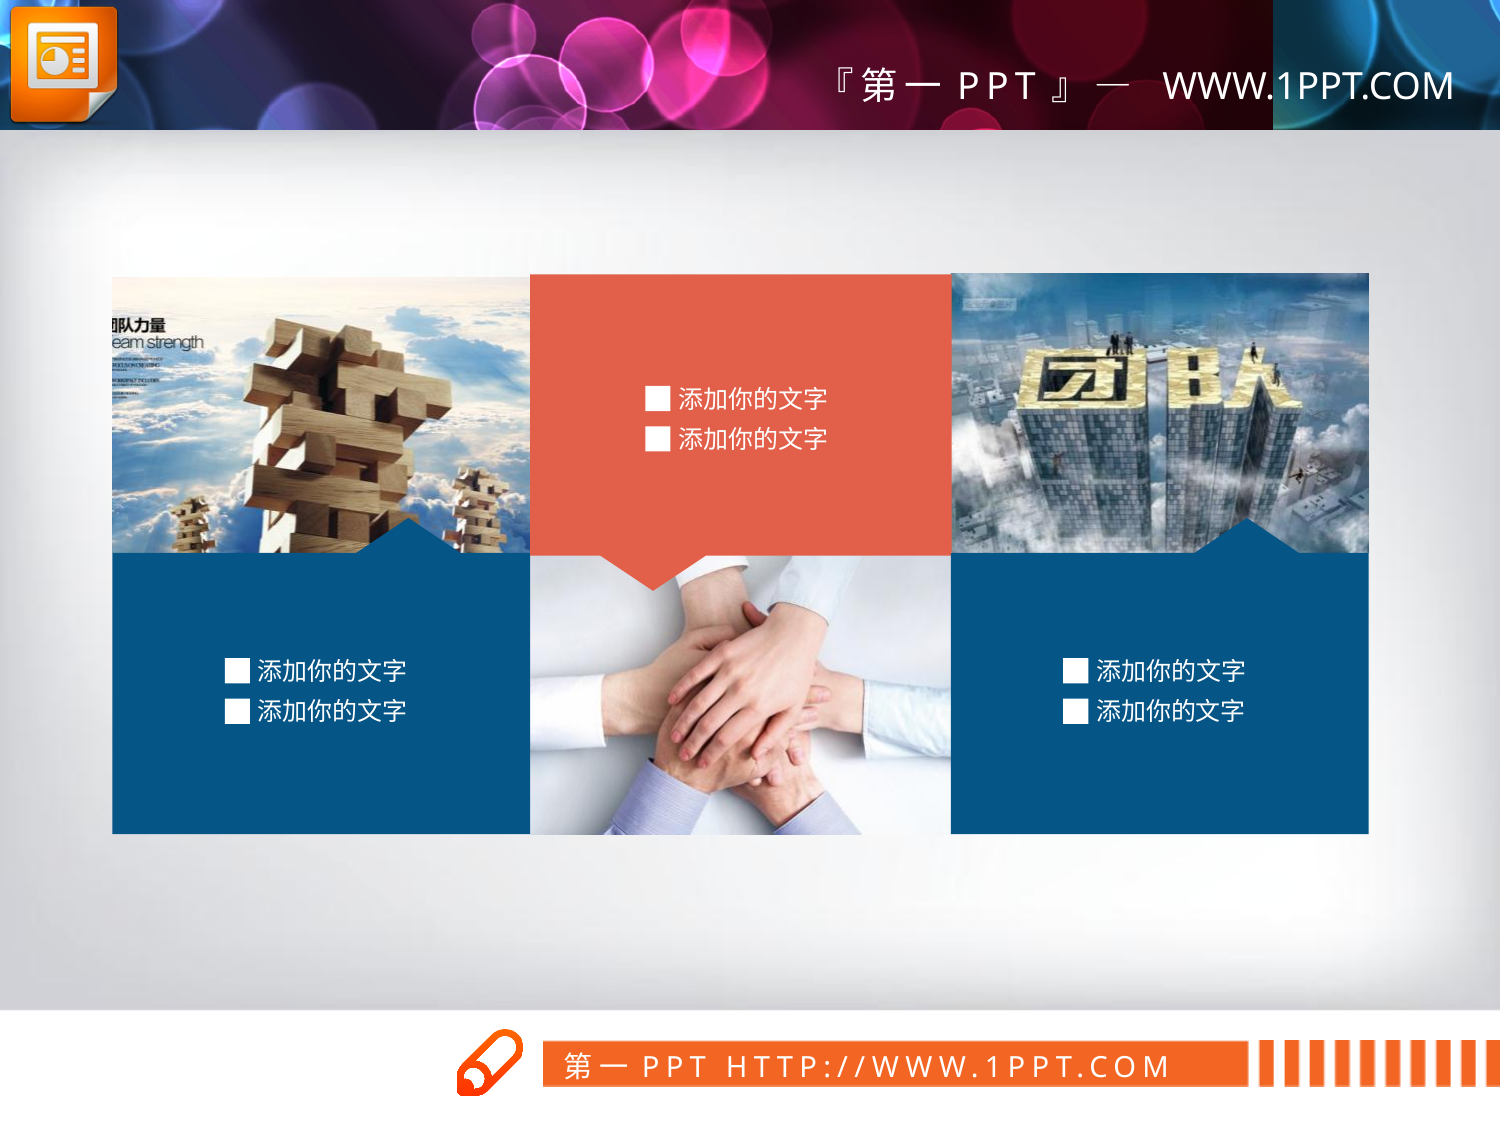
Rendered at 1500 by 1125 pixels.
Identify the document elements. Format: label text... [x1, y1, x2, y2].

picture [0, 0, 1500, 1012]
text_box [224, 698, 250, 724]
text_box [1063, 698, 1089, 724]
picture [543, 1040, 1500, 1087]
text_box 添加你的文字 [663, 375, 844, 416]
text_box [1063, 658, 1089, 684]
text_box 添加你的文字 [1081, 688, 1261, 734]
text_box [224, 658, 250, 684]
text_box [112, 560, 524, 835]
text_box 添加你的文字 [663, 416, 844, 461]
text_box [956, 560, 1369, 835]
text_box [645, 385, 671, 412]
text_box 添加你的文字 [242, 688, 423, 734]
text_box [645, 426, 671, 452]
text_box 添加你的文字 [1081, 648, 1262, 693]
text_box [530, 274, 947, 551]
text_box 添加你的文字 [243, 648, 423, 688]
